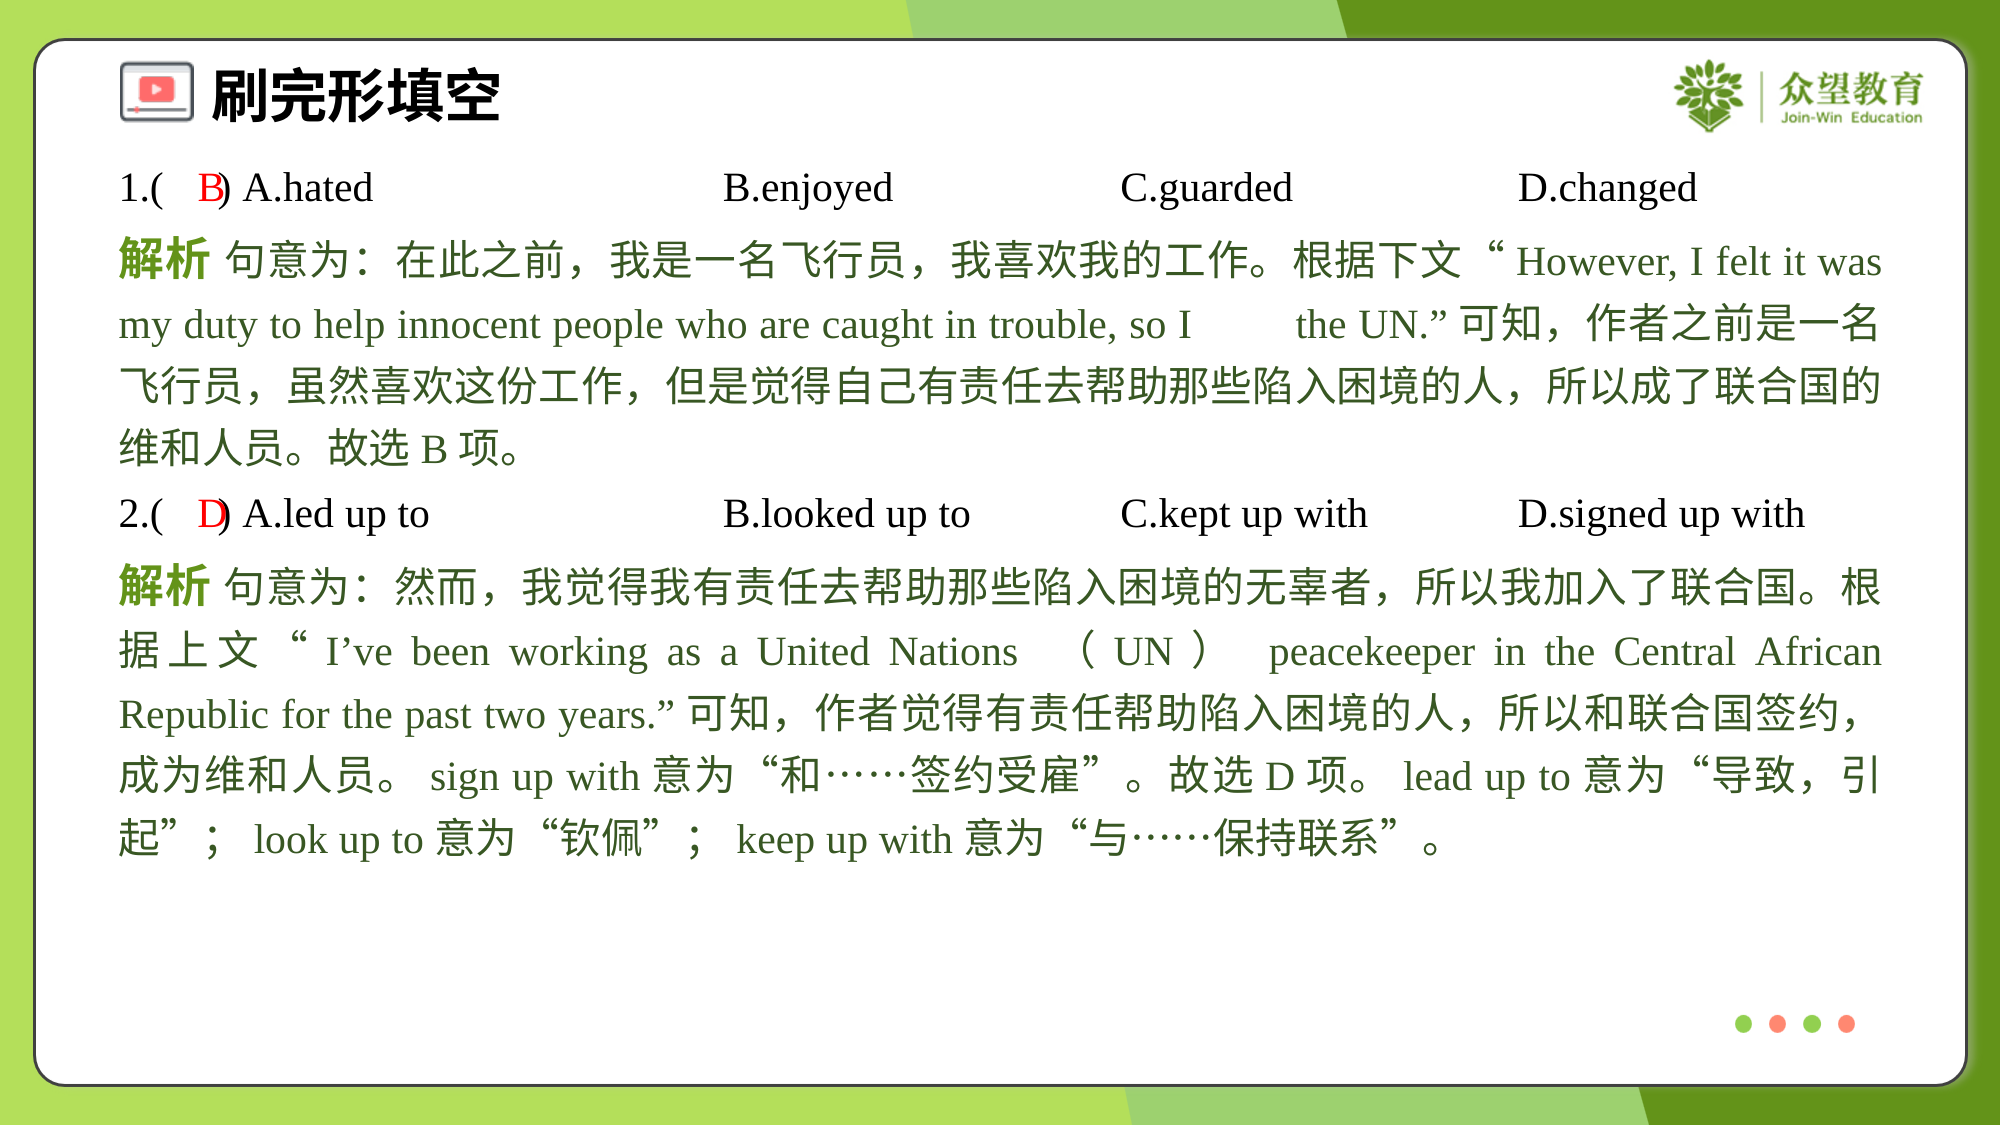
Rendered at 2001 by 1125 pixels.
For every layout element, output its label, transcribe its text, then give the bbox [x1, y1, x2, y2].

text_box 2.( ) A.led up to B.looked up to C.kept up with D.signed up with [233, 473, 1883, 531]
picture [0, 0, 2000, 1125]
text_box 1.( ) A.hated B.enjoyed C.guarded D.changed [118, 146, 192, 204]
text_box 2.( ) A.led up to B.looked up to C.kept up with D.signed up with [118, 473, 192, 531]
text_box 解析 句意为：然而，我觉得我有责任去帮助那些陷入困境的无辜者，所以我加入了联合国。根据上文“I’ve been working as a United Nations （UN） peacekeeper in the Central African Republic for the past two years.”可知，作者觉得有责任帮助陷入困境的人，所以和联合国签约，成为维和人员。sign up with意为“和……签约受雇”。故选D项。lead up to意为“导致，引起”；look up to意为“钦佩”；keep up with意为“与……保持联系”。 [118, 542, 1883, 857]
text_box 1.( ) A.hated B.enjoyed C.guarded D.changed [231, 146, 1883, 204]
text_box 解析 句意为：在此之前，我是一名飞行员，我喜欢我的工作。根据下文“However, I felt it was my duty to help innocent people who are caught in trouble, so I the UN.”可知，作者之前是一名飞行员，虽然喜欢这份工作，但是觉得自己有责任去帮助那些陷入困境的人，所以成了联合国的维和人员。故选B项。 [118, 215, 1883, 468]
text_box B [192, 146, 231, 205]
text_box D [192, 473, 233, 531]
